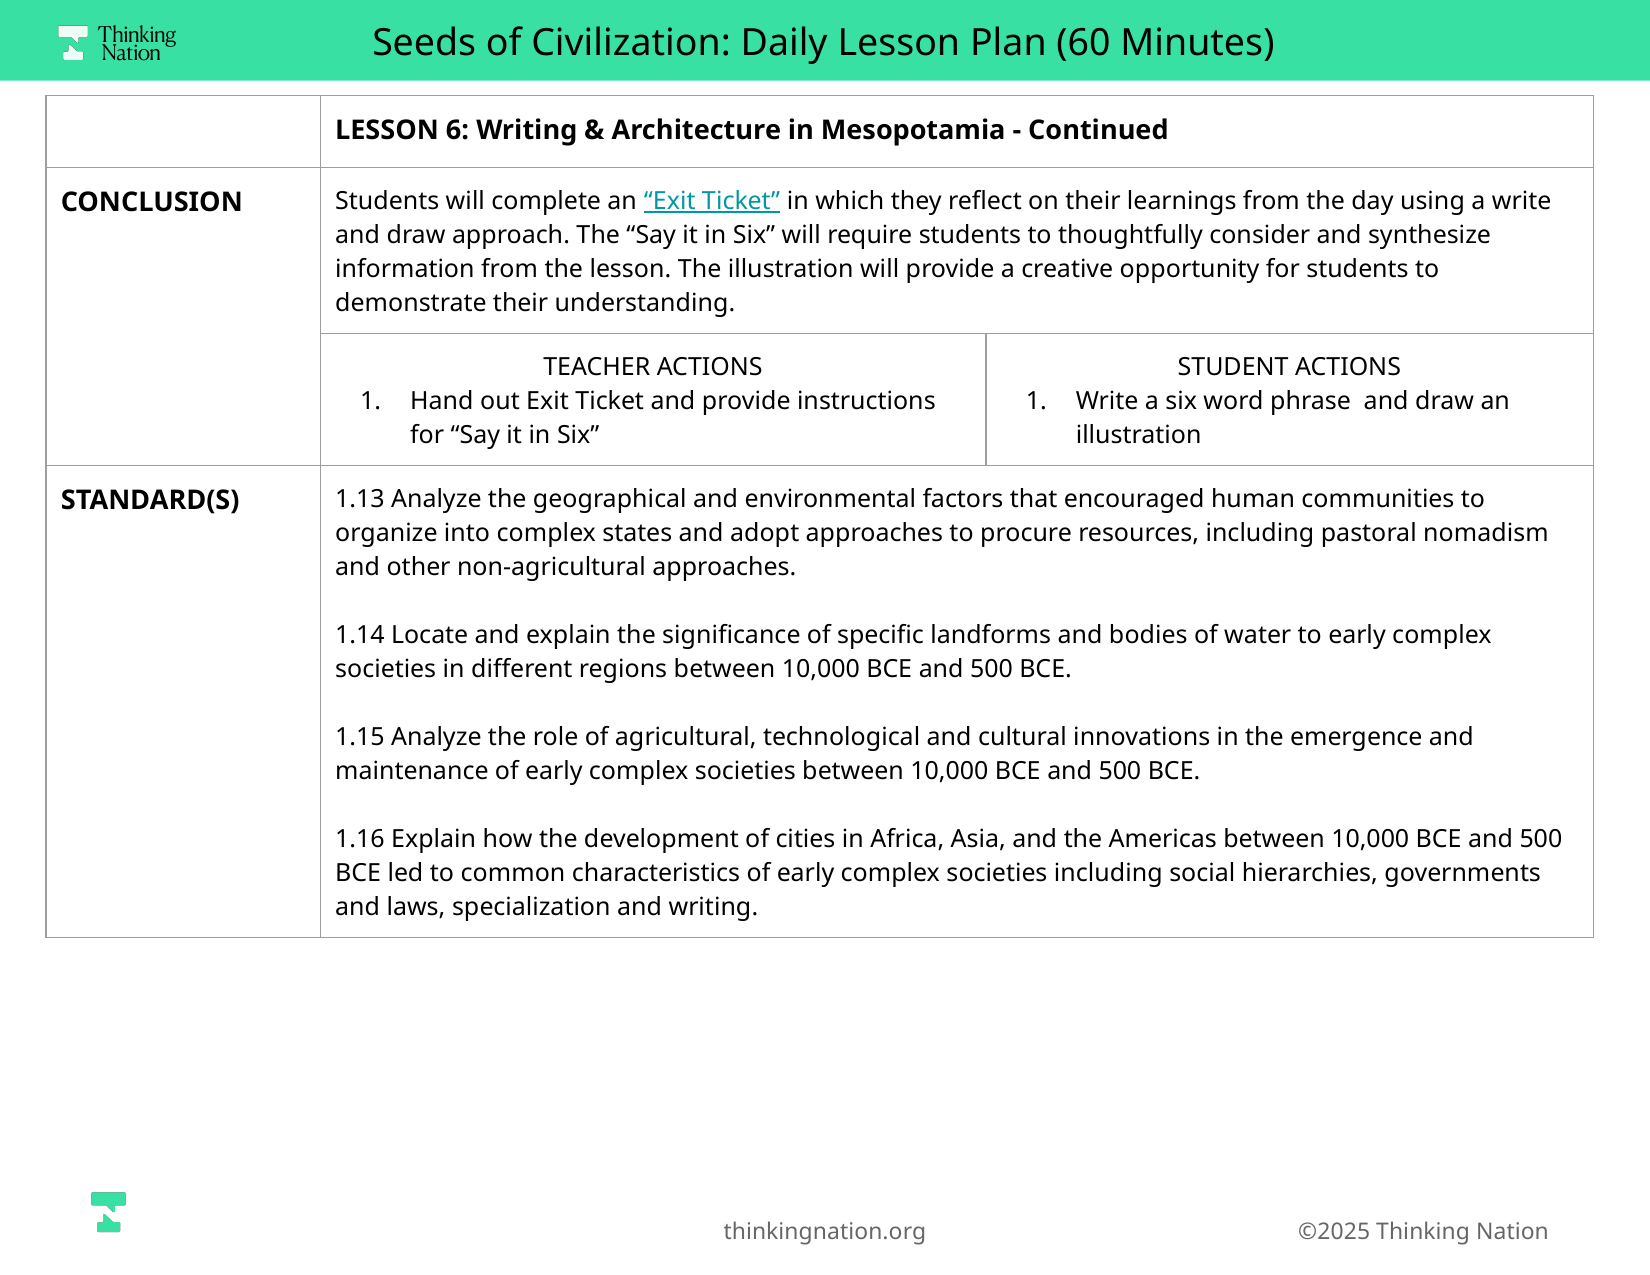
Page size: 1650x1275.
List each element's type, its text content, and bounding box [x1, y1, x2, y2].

table_cell STANDARD(S) [47, 466, 320, 937]
picture [80, 1184, 136, 1240]
text_box Seeds of Civilization: Daily Lesson Plan (60 Minutes) [0, 0, 1650, 81]
table_header LESSON 6: Writing & Architecture in Mesopotamia - Continued [321, 96, 1593, 167]
text_box ©2025 Thinking Nation [1174, 1200, 1566, 1240]
table_header [47, 96, 320, 167]
picture [45, 14, 180, 85]
table_cell CONCLUSION [47, 168, 320, 465]
table_cell Students will complete an “Exit Ticket” in which they reflect on their learnings from the day using a write and draw approach. The “Say it in Six” will require students to thoughtfully consider and synthesize information from the lesson. The illustration will provide a creative opportunity for students to demonstrate their understanding. [321, 168, 1593, 333]
table_cell STUDENT ACTIONS Write a six word phrase and draw an illustration [987, 334, 1593, 465]
table_cell TEACHER ACTIONS Hand out Exit Ticket and provide instructions for “Say it in Six” [321, 334, 985, 465]
text_box thinkingnation.org [629, 1200, 1021, 1240]
table_cell 1.13 Analyze the geographical and environmental factors that encouraged human communities to organize into complex states and adopt approaches to procure resources, including pastoral nomadism and other non-agricultural approaches. 1.14 Locate and explain the significance of specific landforms and bodies of water to early complex societies in different regions between 10,000 BCE and 500 BCE. 1.15 Analyze the role of agricultural, technological and cultural innovations in the emergence and maintenance of early complex societies between 10,000 BCE and 500 BCE. 1.16 Explain how the development of cities in Africa, Asia, and the Americas between 10,000 BCE and 500 BCE led to common characteristics of early complex societies including social hierarchies, governments and laws, specialization and writing. [321, 466, 1593, 937]
